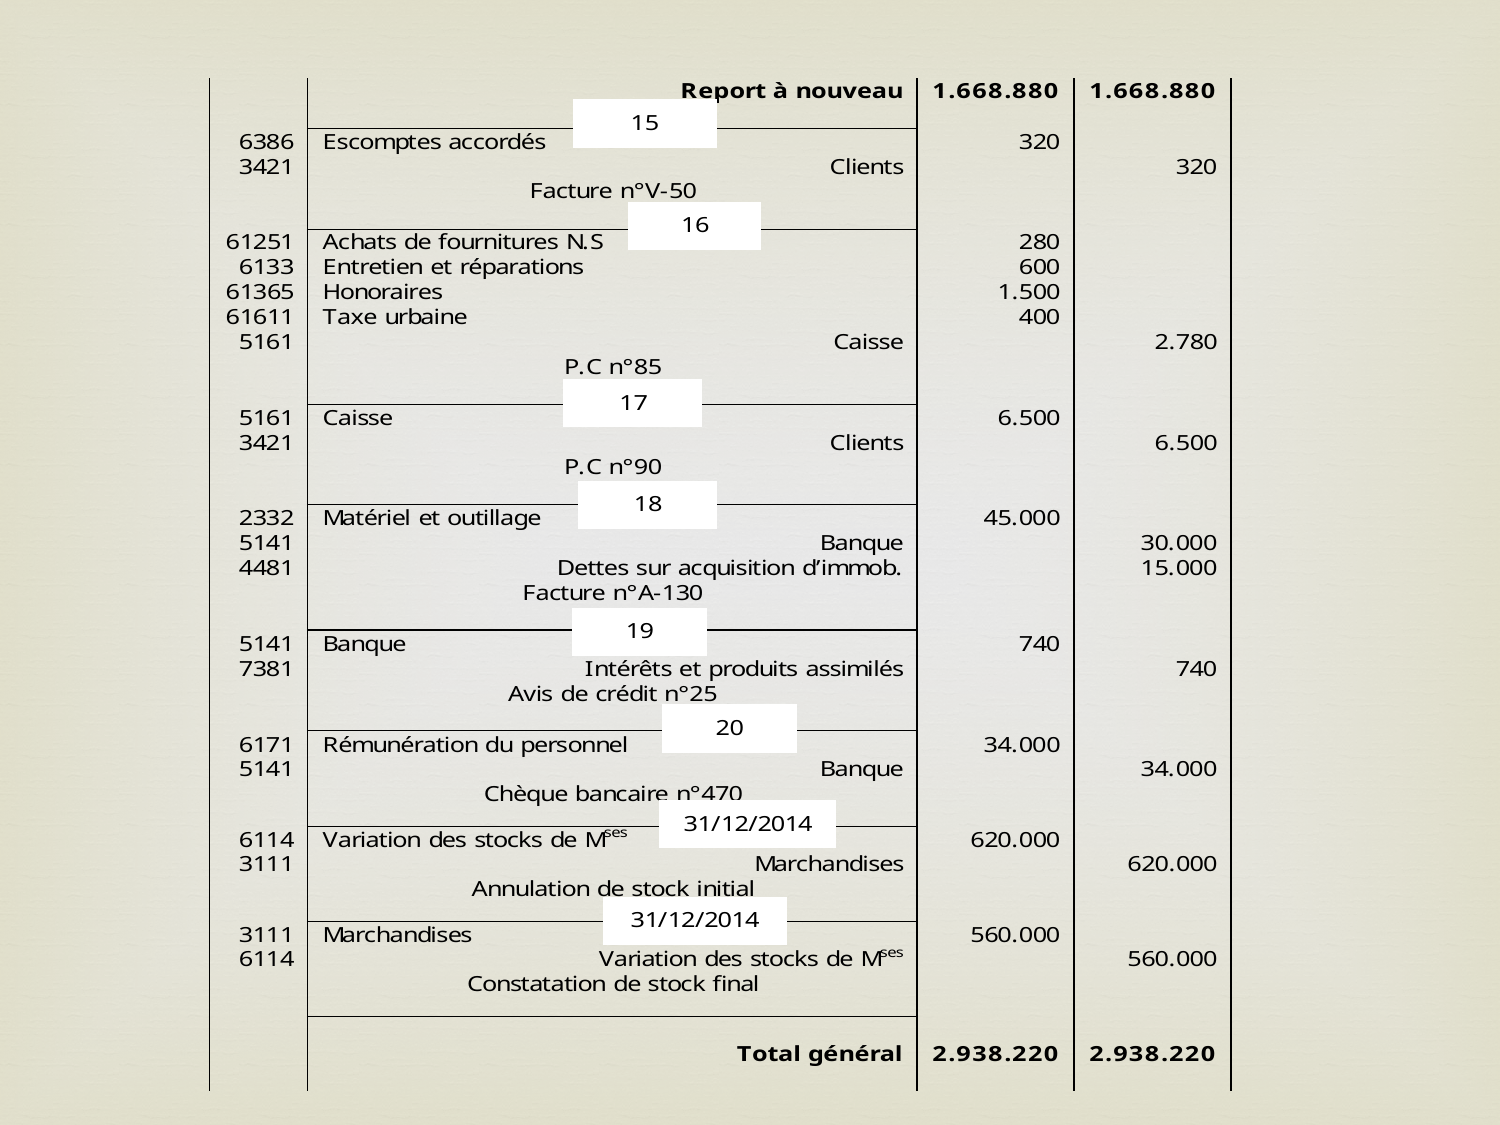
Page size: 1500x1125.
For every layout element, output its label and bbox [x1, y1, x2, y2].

picture [76, 77, 1365, 1124]
